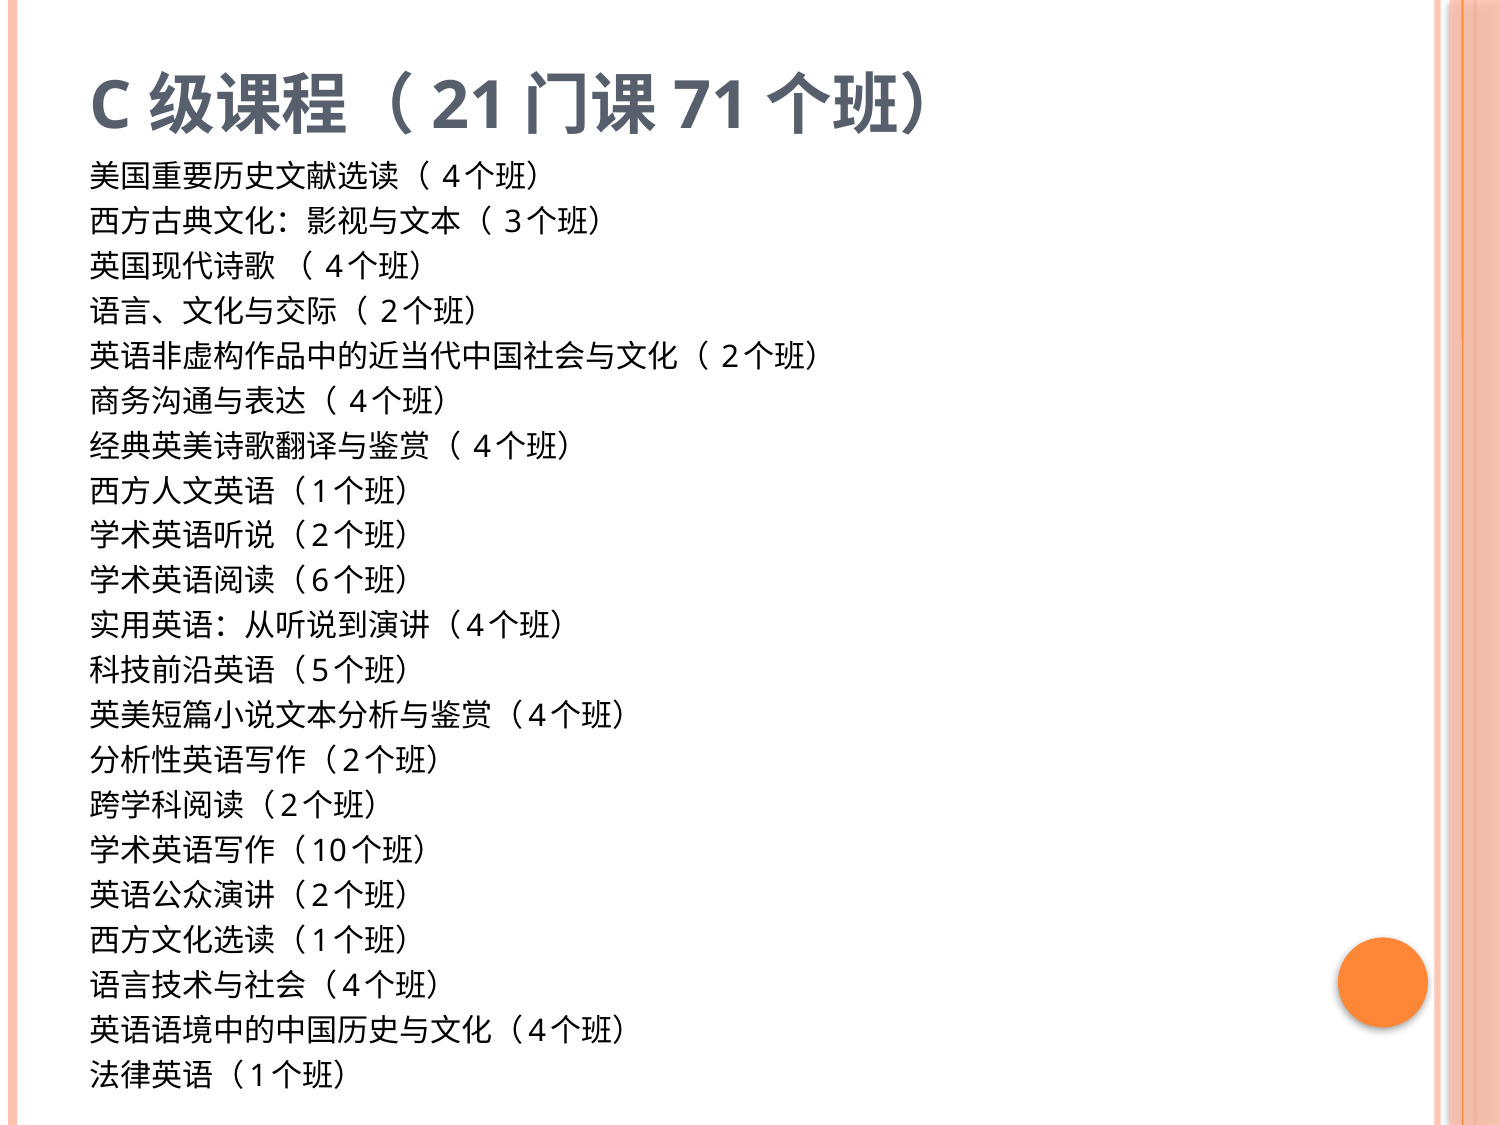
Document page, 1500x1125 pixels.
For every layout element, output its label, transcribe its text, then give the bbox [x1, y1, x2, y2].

list 美国重要历史文献选读（ 4个班） 西方古典文化：影视与文本（ 3个班） 英国现代诗歌 （ 4个班） 语言、文化与交际（ 2个班） 英语非虚构作品中的近当代中国社会与文化（ 2个班） 商务沟通与表达（ 4个班） 经典英美诗歌翻译与鉴赏（ 4个班） 西方人文英语（1个班） 学术英语听说（2个班） 学术英语阅读（6个班） 实用英语：从听说到演讲（4个班） 科技前沿英语（5个班） 英美短篇小说文本分析与鉴赏（4个班） 分析性英语写作（2个班） 跨学科阅读（2个班） 学术英语写作（10个班） 英语公众演讲（2个班） 西方文化选读（1个班） 语言技术与社会（4个班） 英语语境中的中国历史与文化（4个班） 法律英语（1个班） [75, 149, 1376, 1106]
title C级课程（21门课71个班） [75, 45, 1300, 149]
